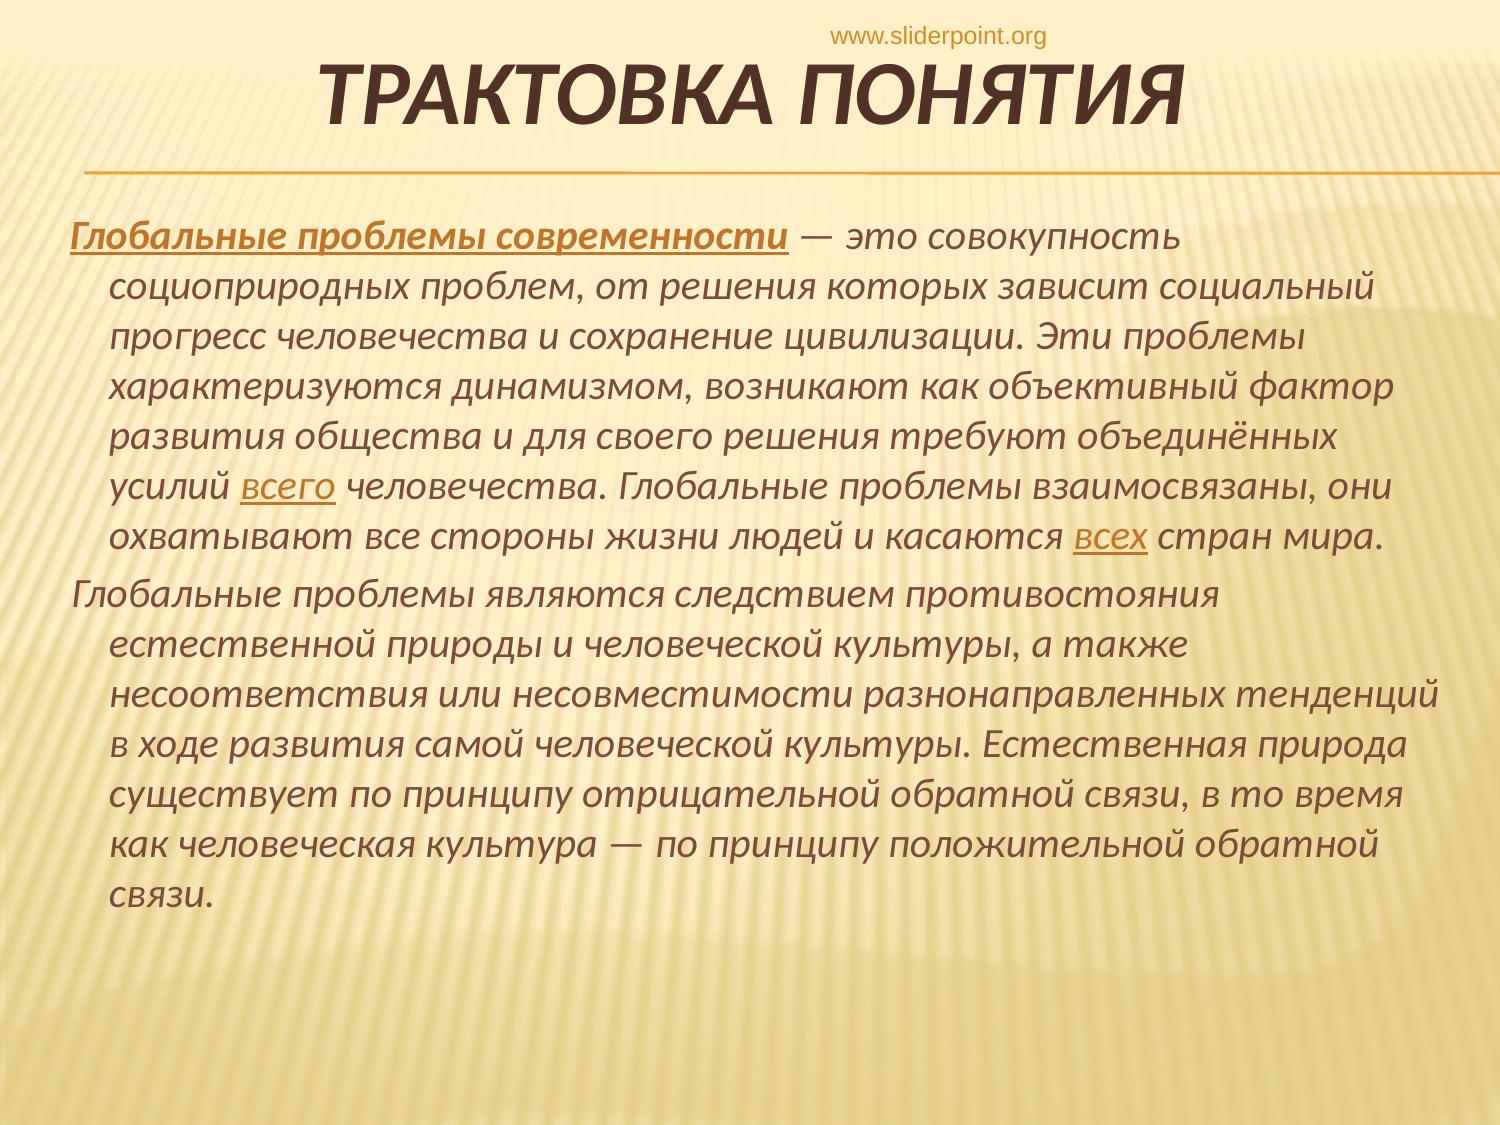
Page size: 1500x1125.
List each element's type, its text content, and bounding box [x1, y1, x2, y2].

title Трактовка понятия [0, 0, 1500, 175]
list Глобальные проблемы современности — это совокупность социоприродных проблем, от решения которых зависит социальный прогресс человечества и сохранение цивилизации. Эти проблемы характеризуются динамизмом, возникают как объективный фактор развития общества и для своего решения требуют объединённых усилий всего человечества. Глобальные проблемы взаимосвязаны, они охватывают все стороны жизни людей и касаются всех стран мира. Глобальные проблемы являются следствием противостояния естественной природы и человеческой культуры, а также несоответствия или несовместимости разнонаправленных тенденций в ходе развития самой человеческой культуры. Естественная природа существует по принципу отрицательной обратной связи, в то время как человеческая культура — по принципу положительной обратной связи. [37, 199, 1463, 956]
footer www.sliderpoint.org [587, 12, 1063, 60]
